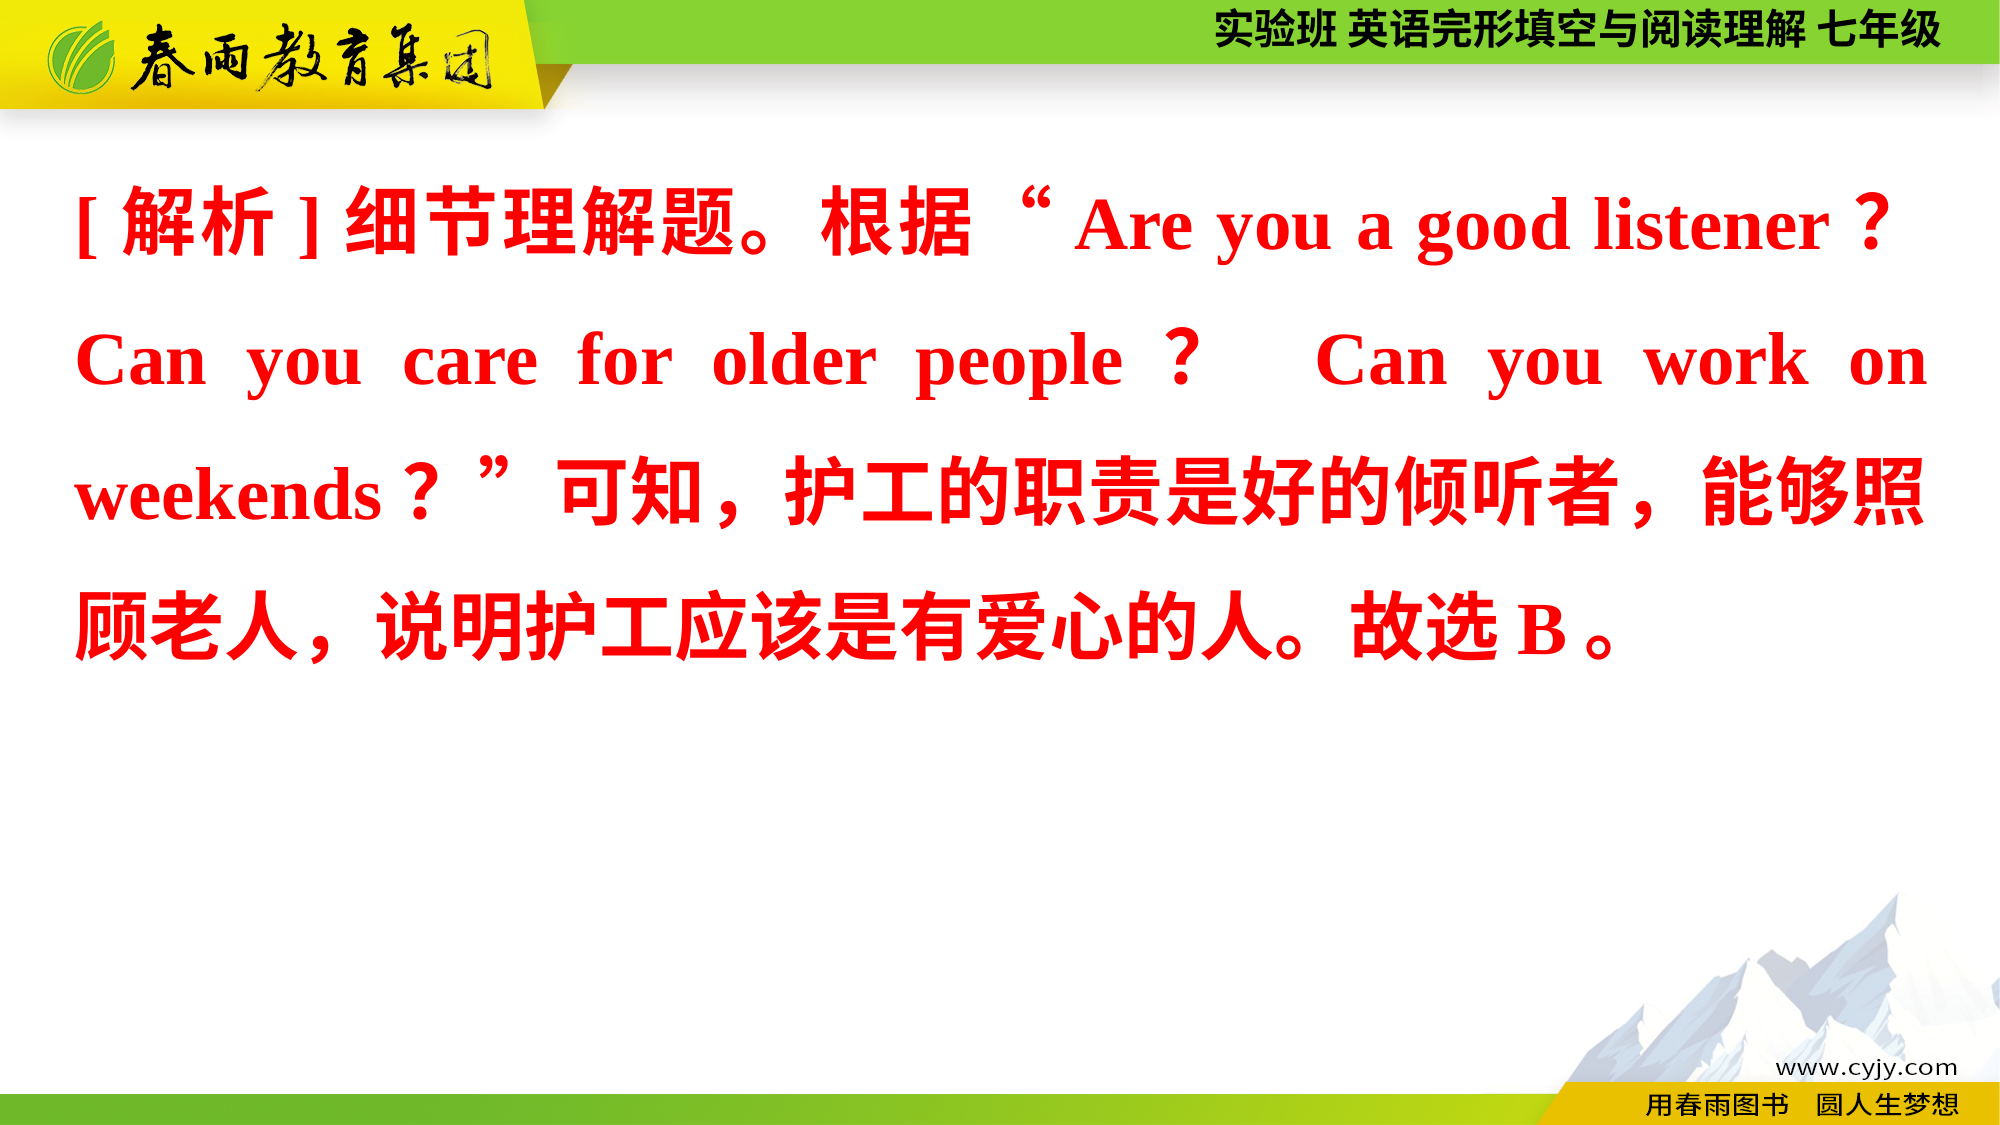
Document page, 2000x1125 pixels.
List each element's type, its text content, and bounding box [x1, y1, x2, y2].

picture [0, 0, 2000, 1125]
list [解析]细节理解题。根据“Are you a good listener？ Can you care for older people？ Can you work on weekends？”可知，护工的职责是好的倾听者，能够照顾老人，说明护工应该是有爱心的人。故选B。 [59, 122, 1944, 666]
